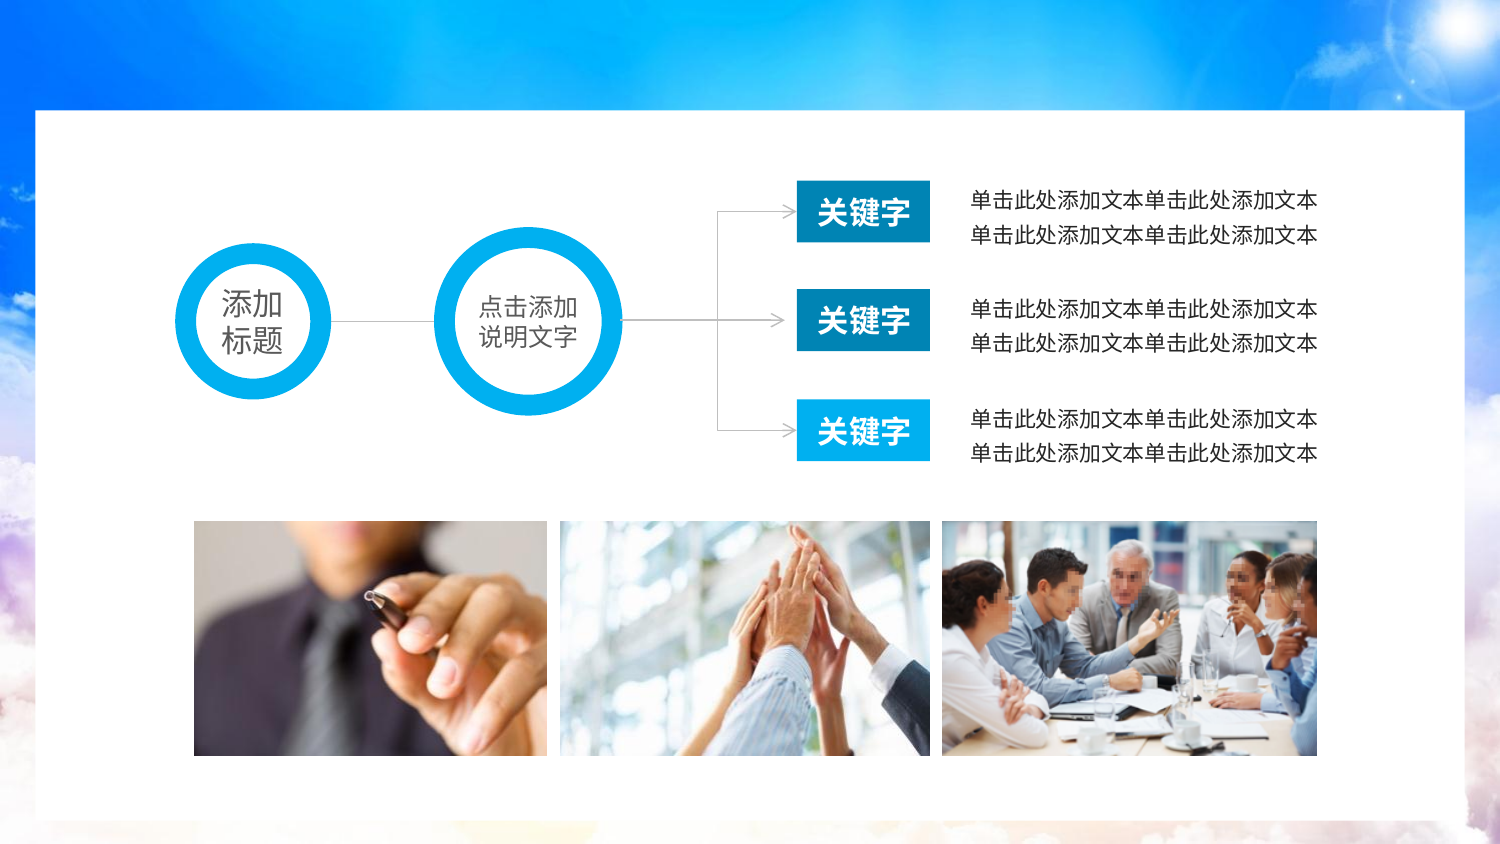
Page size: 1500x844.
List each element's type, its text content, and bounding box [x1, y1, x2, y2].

text_box 单击此处添加文本单击此处添加文本 单击此处添加文本单击此处添加文本 [959, 282, 1370, 362]
text_box 添加标题 [185, 253, 321, 390]
picture [559, 520, 931, 757]
picture [0, 0, 1500, 844]
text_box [796, 399, 937, 462]
text_box 点击添加说明文字 [444, 237, 613, 406]
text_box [796, 180, 937, 243]
text_box 单击此处添加文本单击此处添加文本 单击此处添加文本单击此处添加文本 [959, 392, 1370, 472]
picture [941, 520, 1318, 757]
picture [193, 520, 547, 757]
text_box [619, 211, 786, 432]
text_box 单击此处添加文本单击此处添加文本 单击此处添加文本单击此处添加文本 [959, 173, 1370, 254]
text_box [796, 288, 937, 352]
